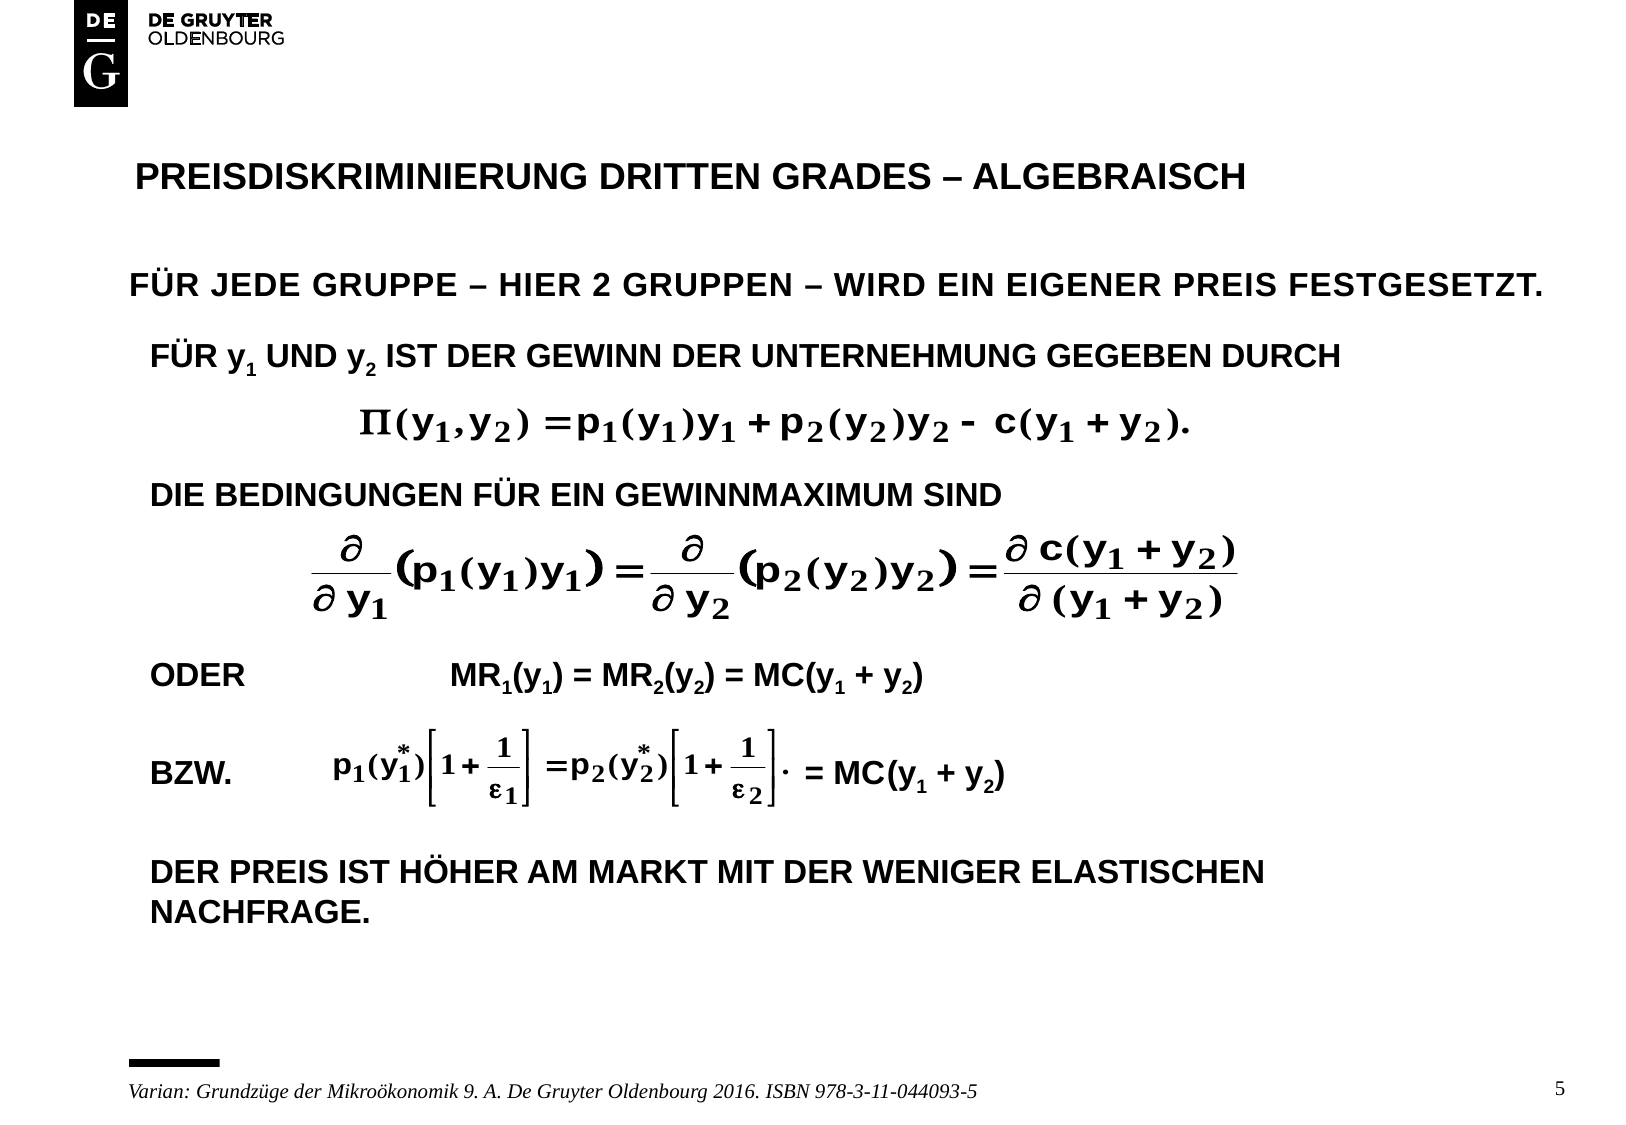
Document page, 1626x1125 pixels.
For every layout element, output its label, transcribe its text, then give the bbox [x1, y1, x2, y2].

list Für jede gruppe – hier 2 gruppen – wird ein eigener preis festgesetzt. [129, 182, 1556, 1018]
text_box FÜR y1 UND y2 IST DER GEWINN DER UNTERNEHMUNG GEGEBEN DURCH DIE BEDINGUNGEN FÜR EIN GEWINNMAXIMUM SIND ODER MR1(y1) = MR2(y2) = MC(y1 + y2) BZW. = MC(y1 + y2) DER PREIS IST HÖHER AM MARKT MIT DER WENIGER ELASTISCHEN NACHFRAGE. [134, 326, 1447, 995]
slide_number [128, 1077, 1539, 1108]
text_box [357, 402, 1192, 445]
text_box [331, 726, 791, 809]
slide_number 5 [1554, 1074, 1614, 1104]
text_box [308, 528, 1241, 622]
title PREISDISKRIMINIERUNG DRITTEN GRADES – ALGEBRAISCH [134, 151, 1562, 207]
